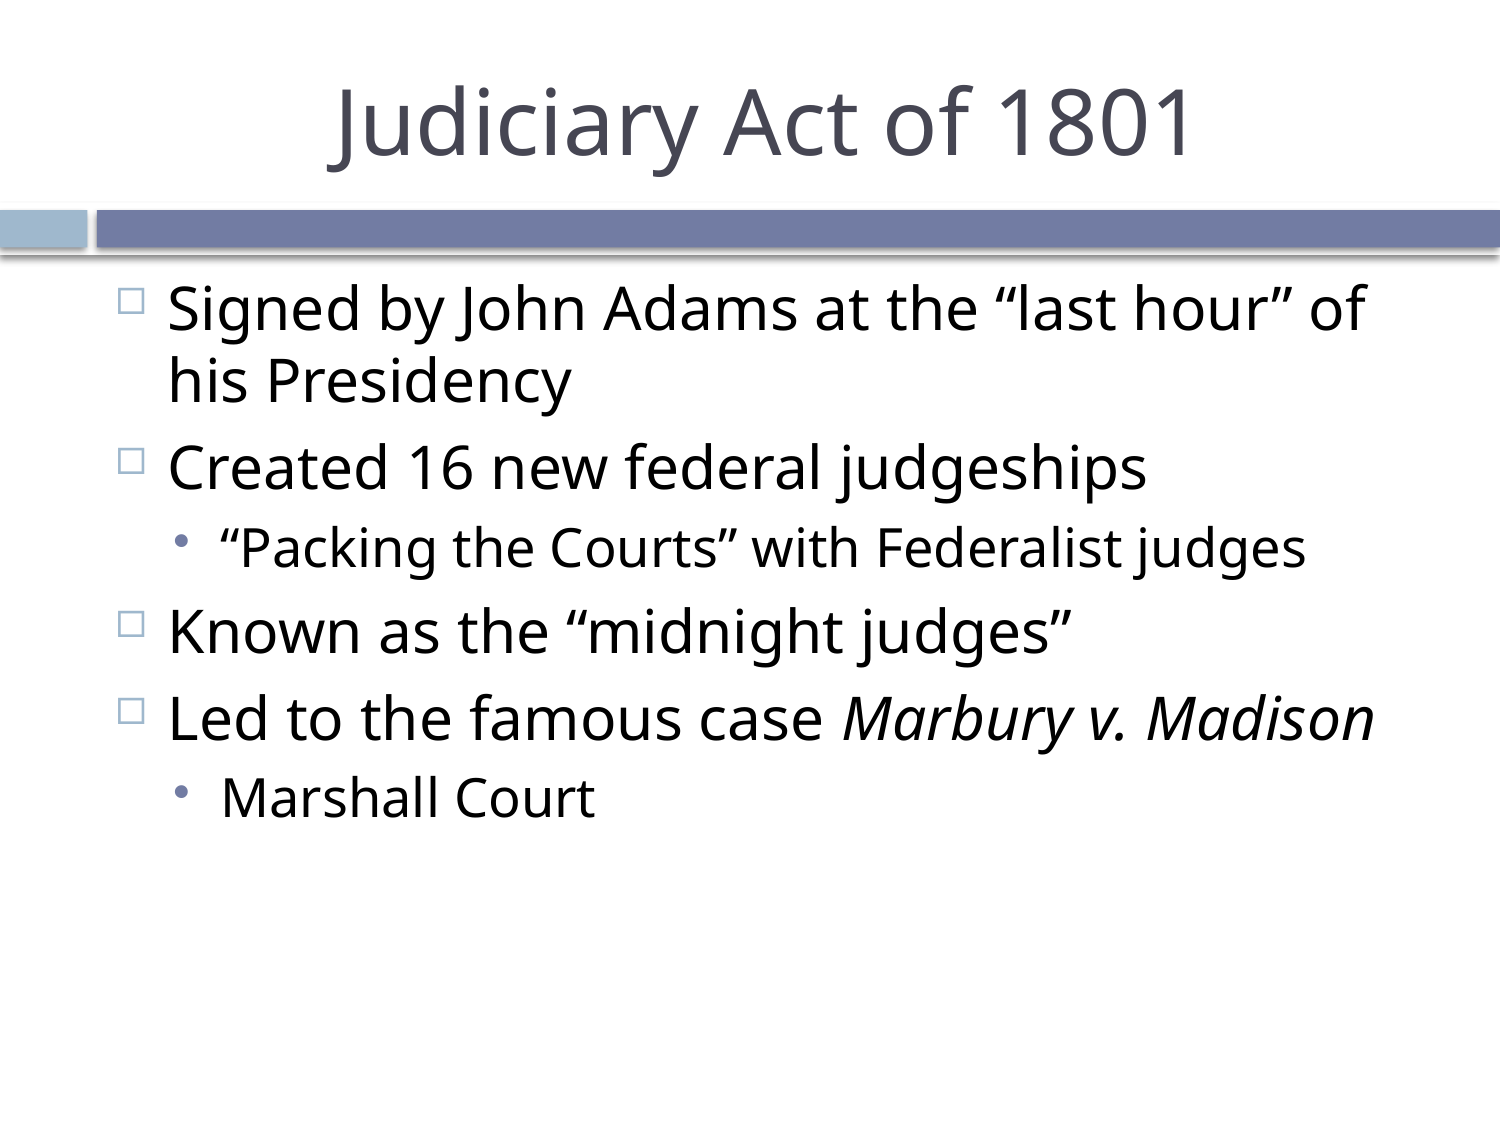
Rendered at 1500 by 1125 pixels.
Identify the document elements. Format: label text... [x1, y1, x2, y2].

title Judiciary Act of 1801 [100, 37, 1438, 200]
list Signed by John Adams at the “last hour” of his Presidency Created 16 new federal judgeships “Packing the Courts” with Federalist judges Known as the “midnight judges” Led to the famous case Marbury v. Madison Marshall Court [100, 262, 1438, 1000]
